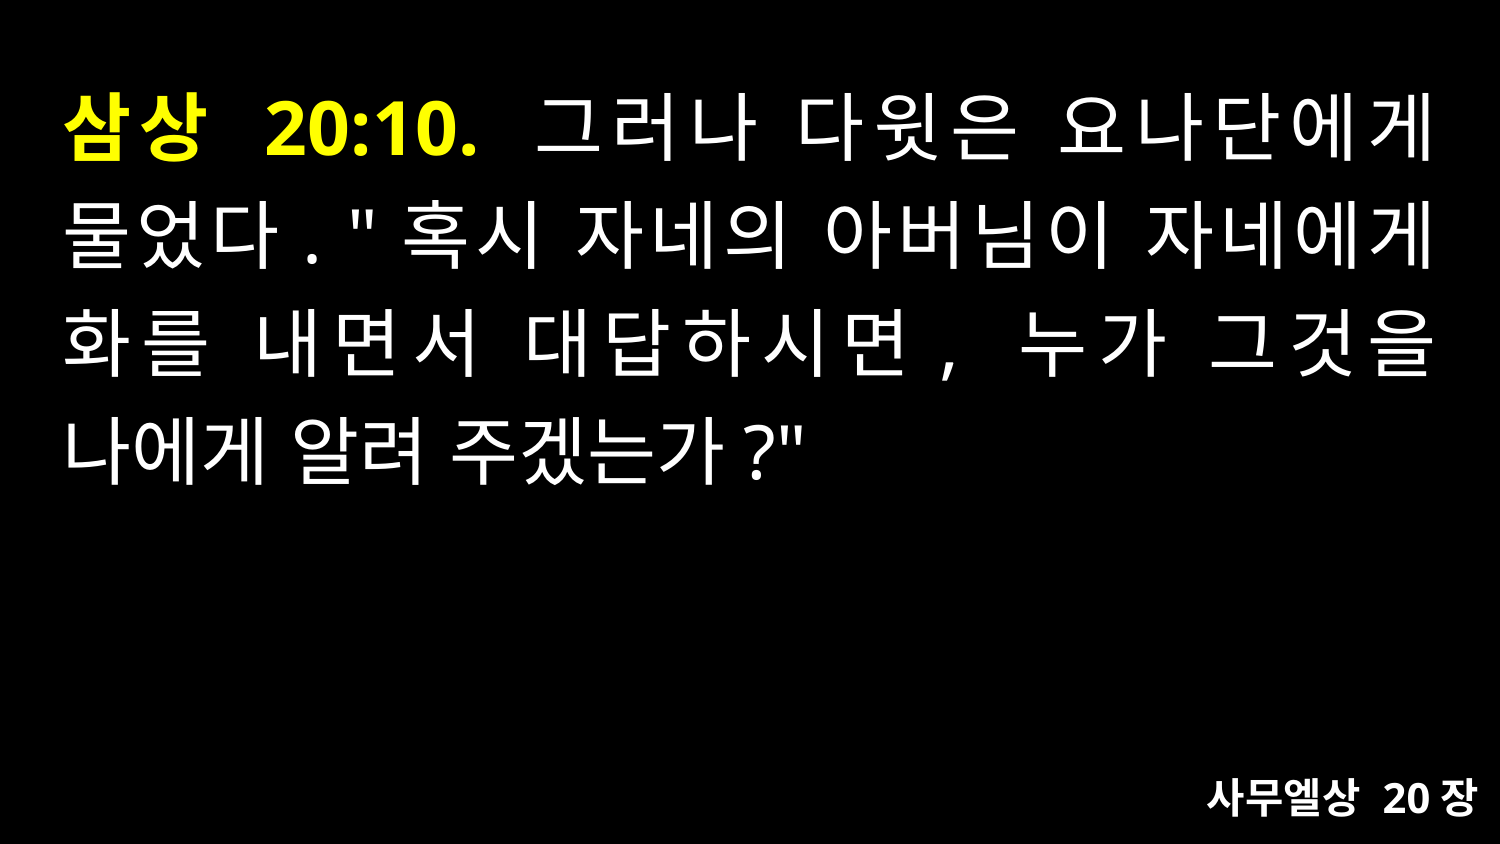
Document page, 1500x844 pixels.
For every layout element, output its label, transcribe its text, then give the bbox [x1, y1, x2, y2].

title 삼상 20:10. 그러나 다윗은 요나단에게 물었다. "혹시 자네의 아버님이 자네에게 화를 내면서 대답하시면, 누가 그것을 나에게 알려 주겠는가?" [0, 0, 1500, 844]
subtitle 사무엘상 20장 [916, 770, 1500, 844]
